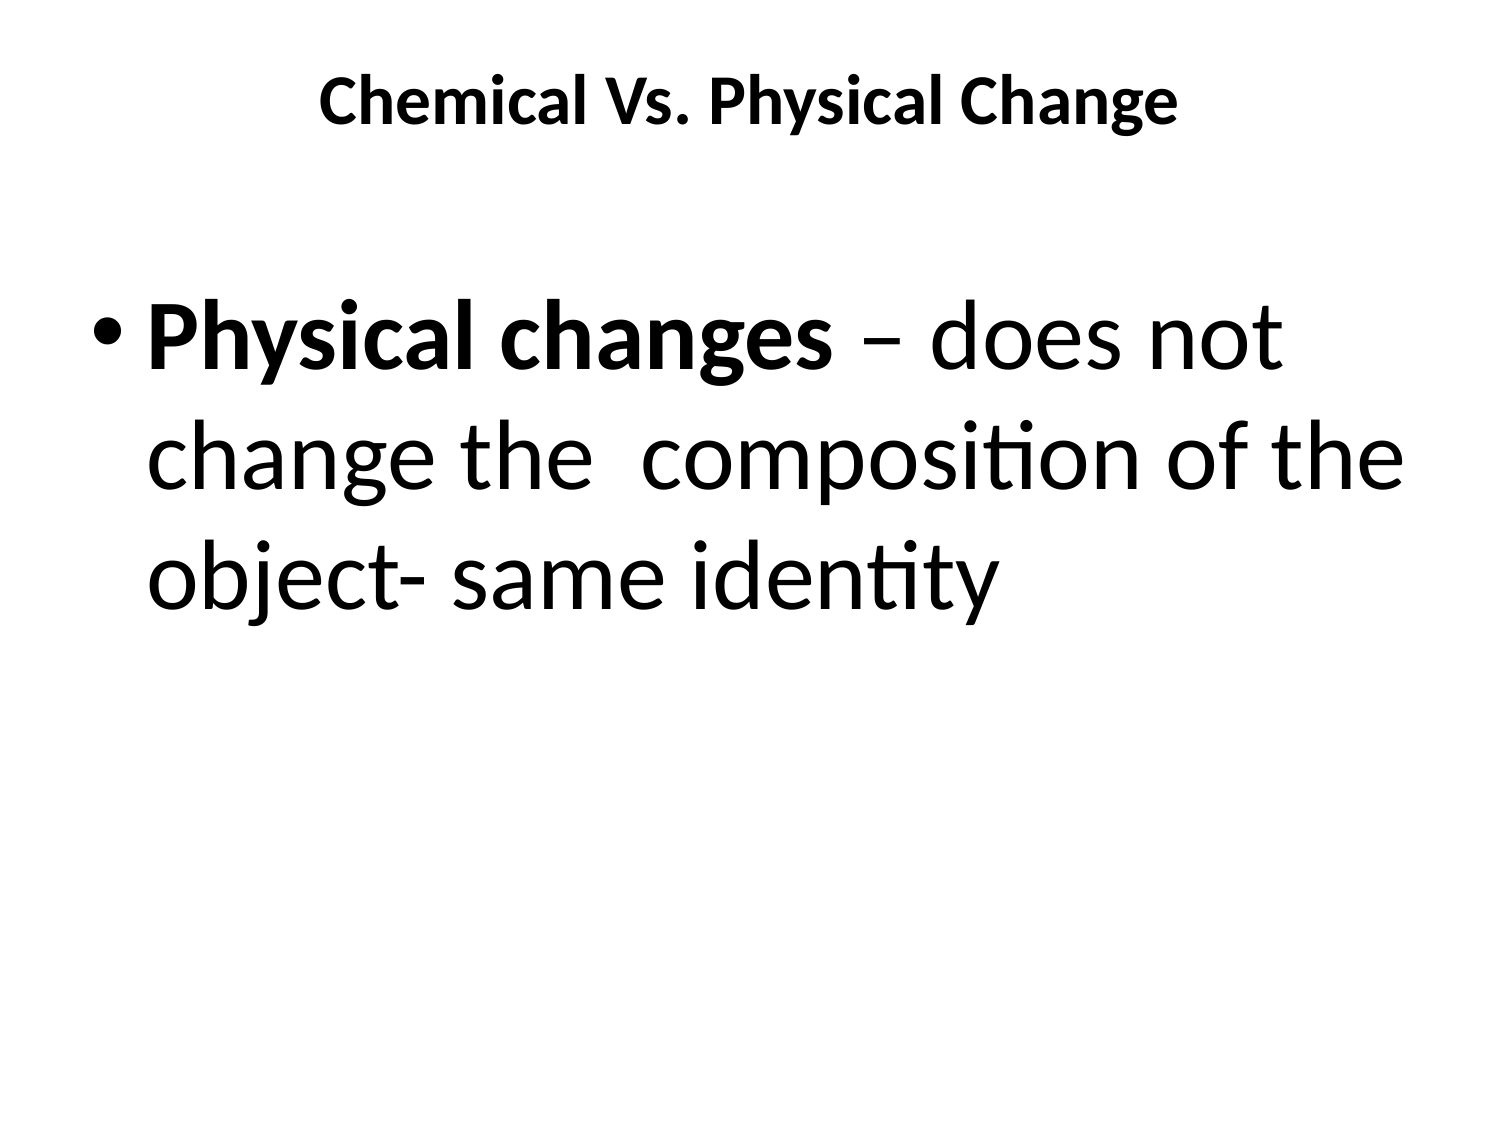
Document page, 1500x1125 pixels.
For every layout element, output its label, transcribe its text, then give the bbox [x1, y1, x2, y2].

list Physical changes – does not change the composition of the object- same identity [75, 262, 1425, 1005]
title Chemical Vs. Physical Change [75, 45, 1425, 233]
